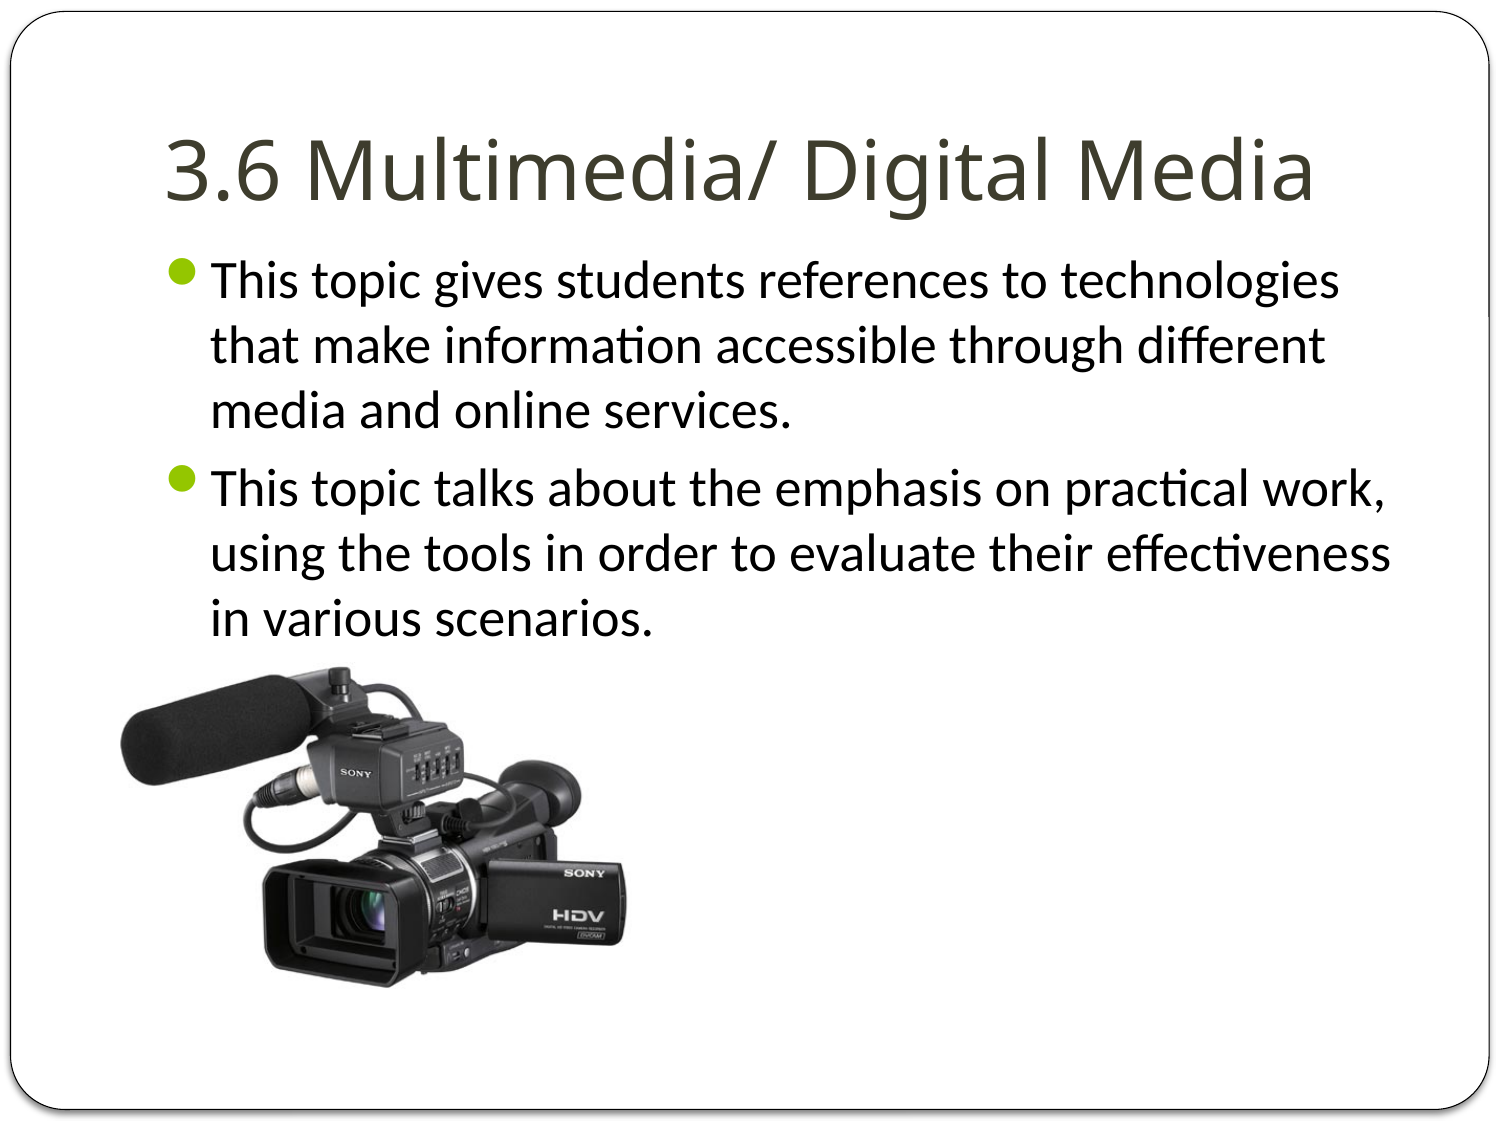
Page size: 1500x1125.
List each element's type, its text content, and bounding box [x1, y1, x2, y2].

title 3.6 Multimedia/ Digital Media [150, 45, 1425, 233]
picture [112, 662, 640, 991]
list This topic gives students references to technologies that make information accessible through different media and online services. This topic talks about the emphasis on practical work, using the tools in order to evaluate their effectiveness in various scenarios. [150, 237, 1425, 988]
